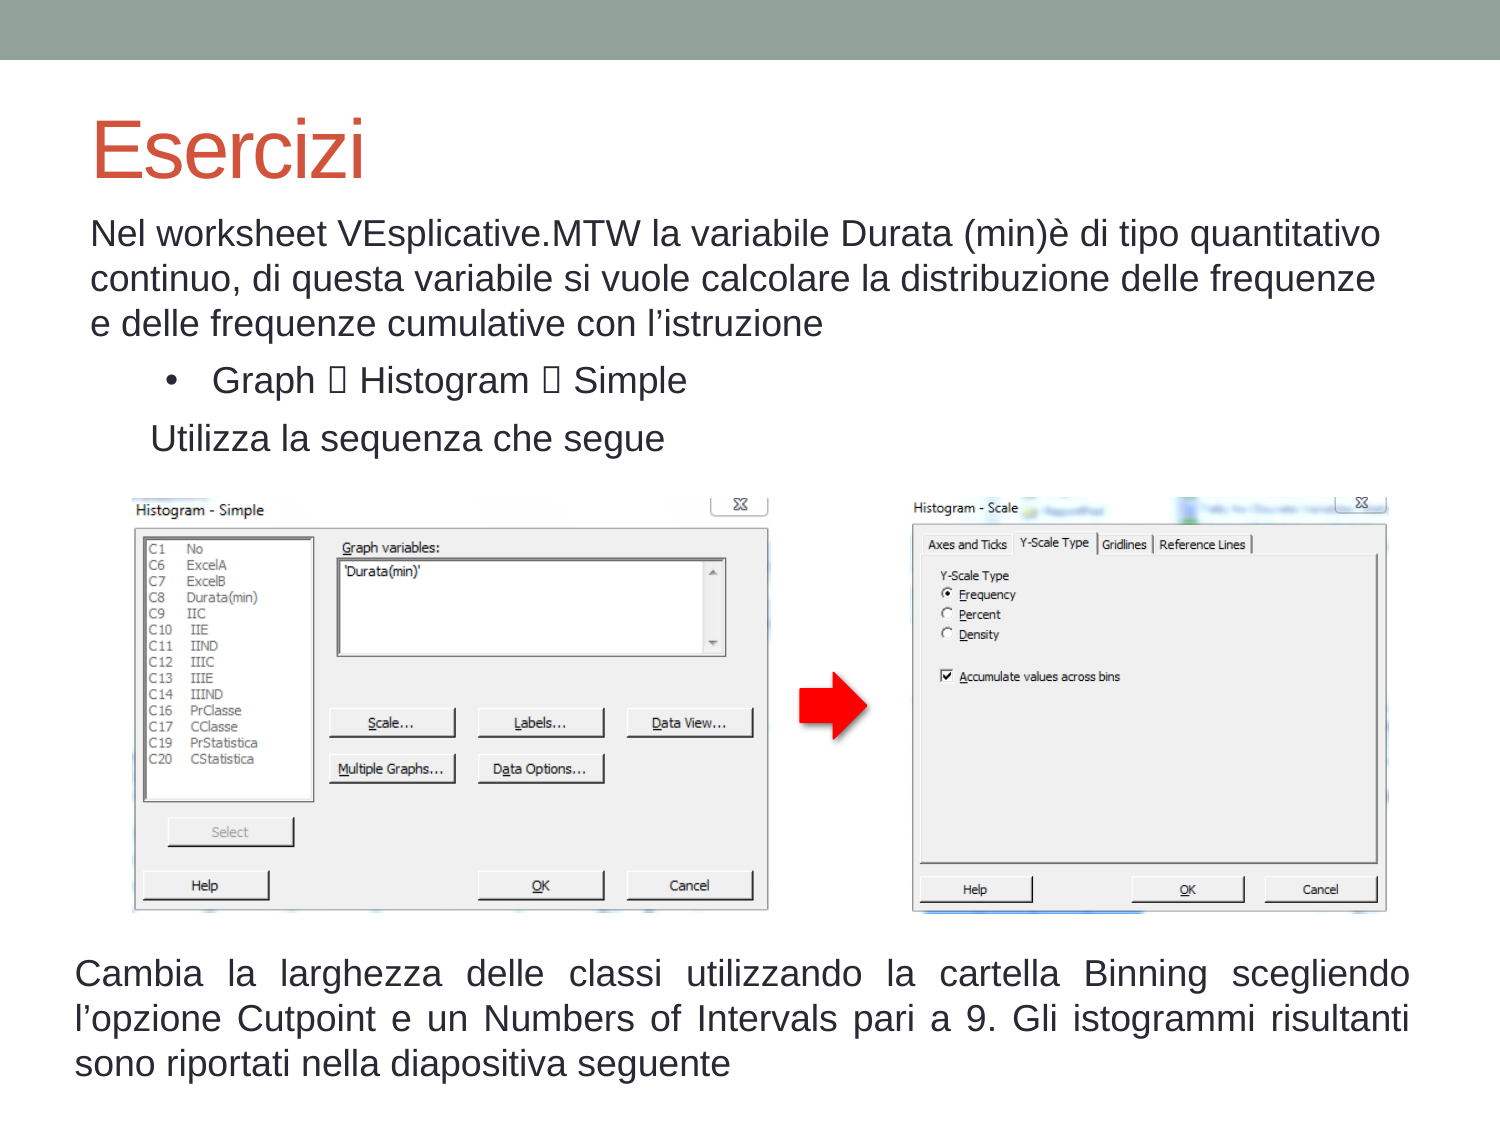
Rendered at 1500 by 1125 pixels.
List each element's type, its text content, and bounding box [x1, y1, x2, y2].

text_box Nel worksheet VEsplicative.MTW la variabile Durata (min)è di tipo quantitativo continuo, di questa variabile si vuole calcolare la distribuzione delle frequenze e delle frequenze cumulative con l’istruzione Graph  Histogram  Simple Utilizza la sequenza che segue [75, 201, 1402, 467]
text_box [132, 497, 1389, 915]
text_box Cambia la larghezza delle classi utilizzando la cartella Binning scegliendo l’opzione Cutpoint e un Numbers of Intervals pari a 9. Gli istogrammi risultanti sono riportati nella diapositiva seguente [59, 941, 1426, 1092]
title Esercizi [75, 87, 1425, 204]
